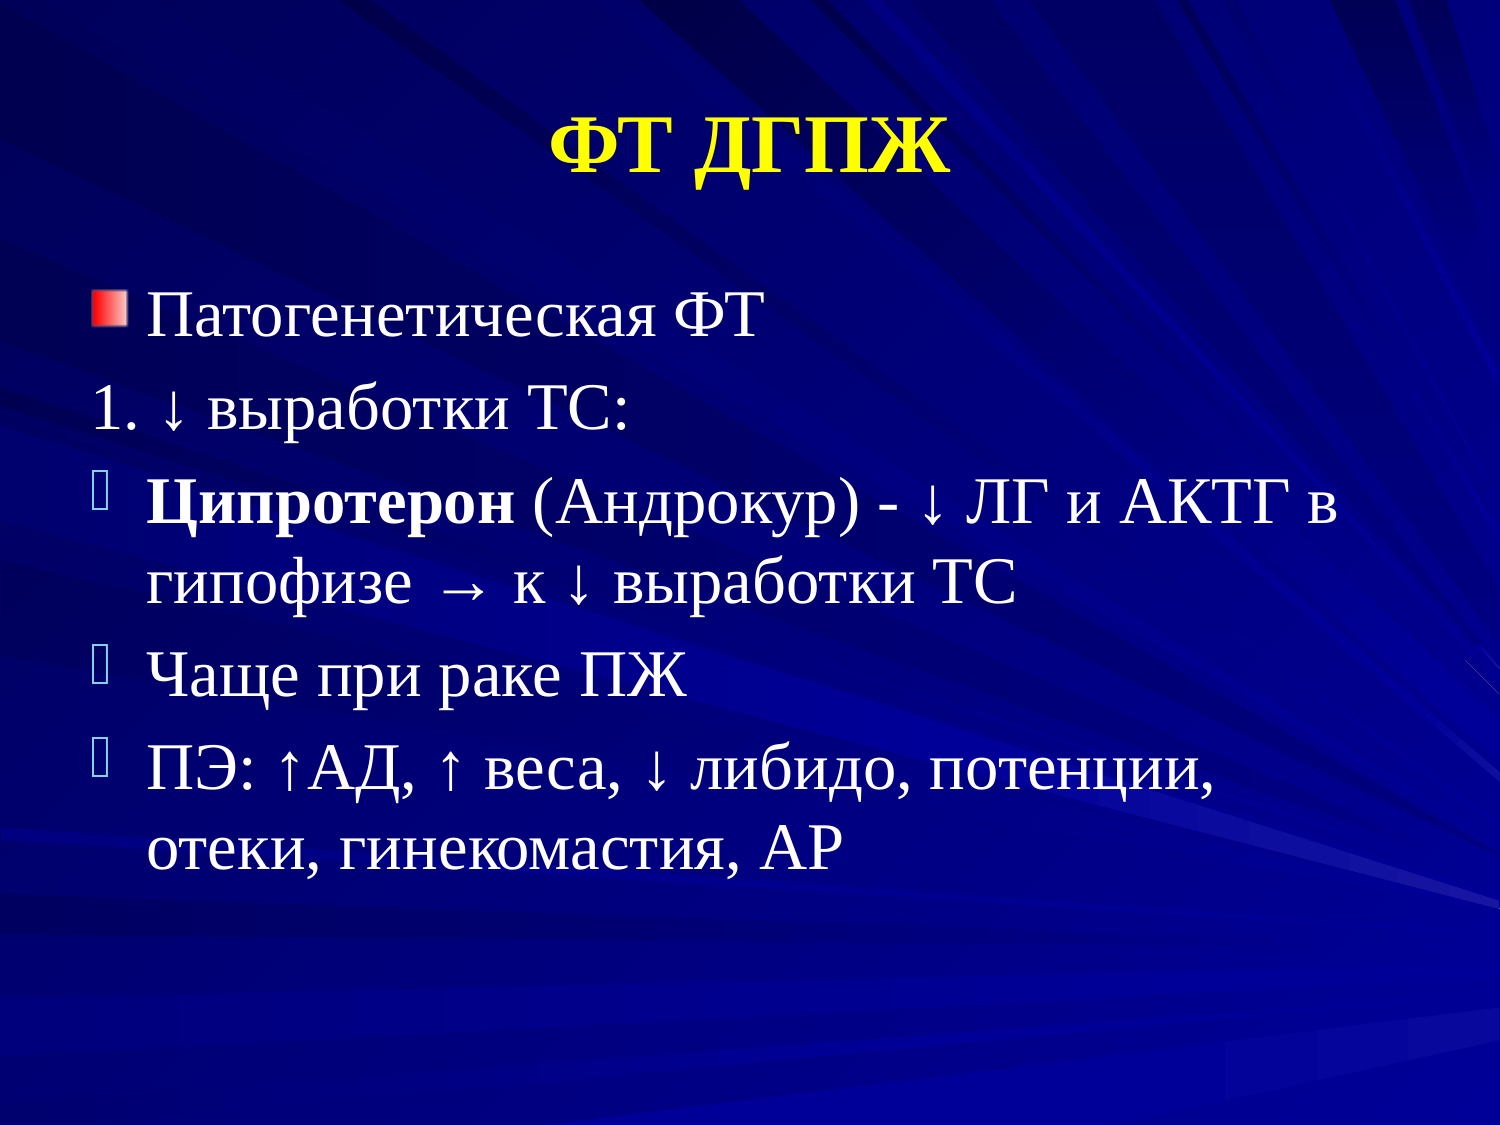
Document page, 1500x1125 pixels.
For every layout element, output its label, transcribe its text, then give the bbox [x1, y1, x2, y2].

title ФТ ДГПЖ [74, 45, 1426, 234]
list Патогенетическая ФТ 1. ↓ выработки ТС: Ципротерон (Андрокур) - ↓ ЛГ и АКТГ в гипофизе → к ↓ выработки ТС Чаще при раке ПЖ ПЭ: ↑АД, ↑ веса, ↓ либидо, потенции, отеки, гинекомастия, АР [74, 262, 1426, 1006]
picture [90, 288, 132, 331]
